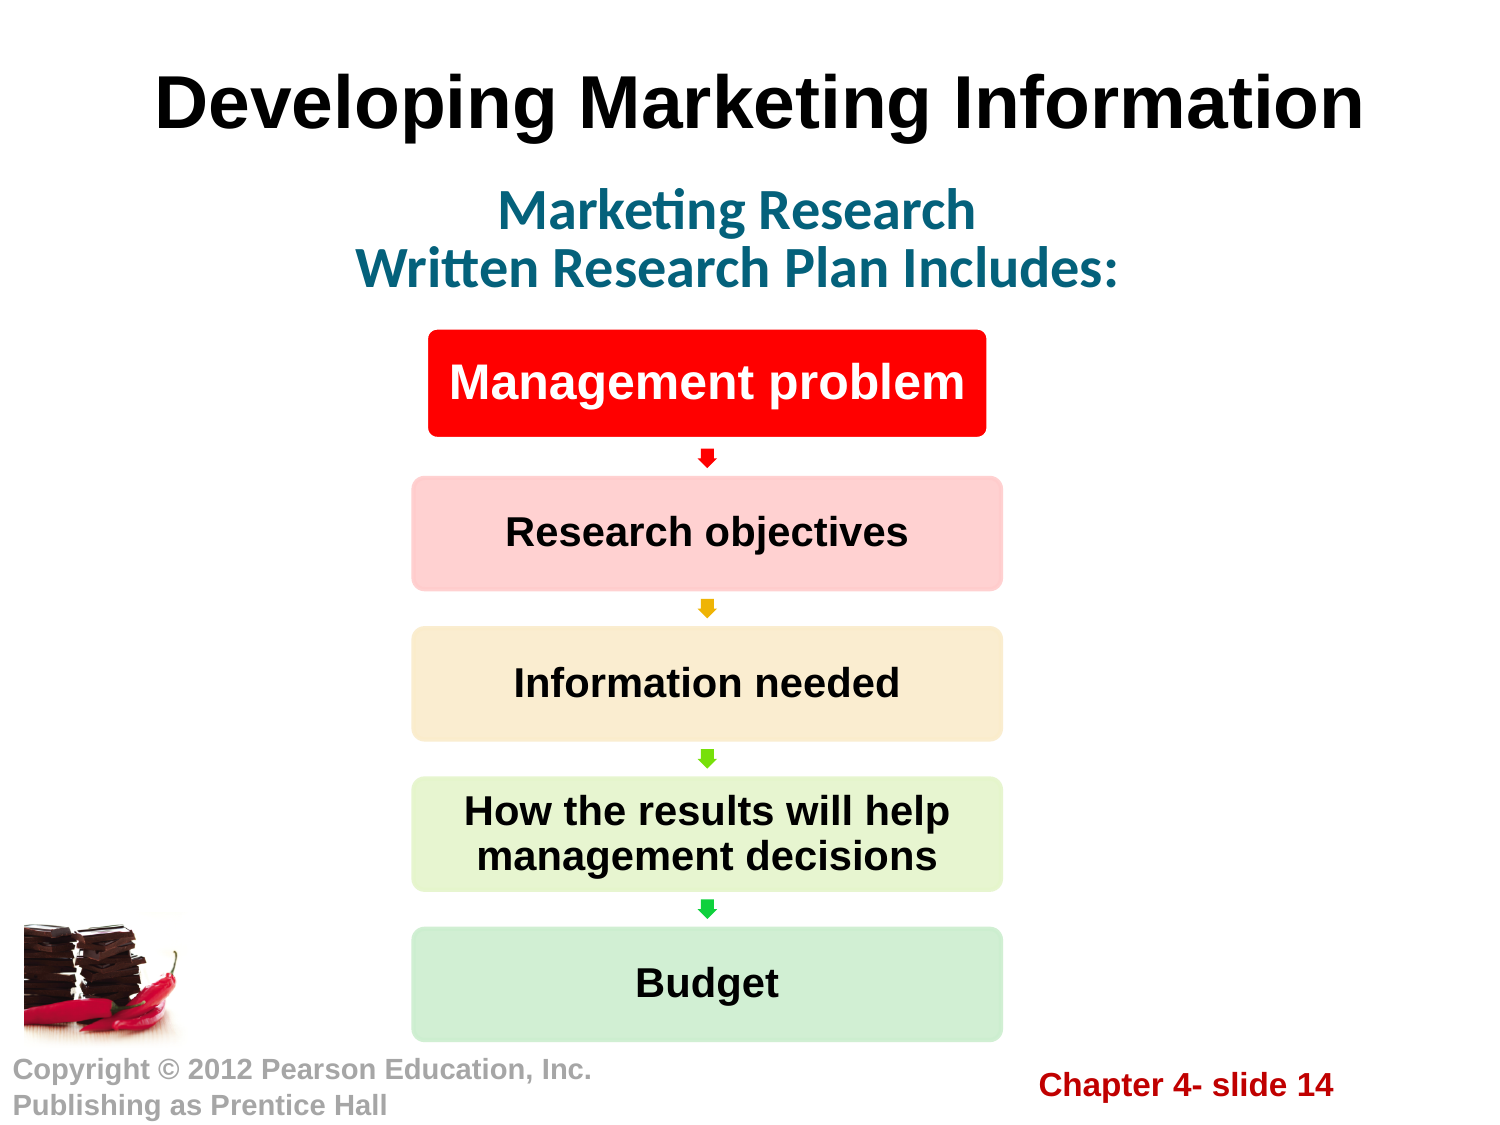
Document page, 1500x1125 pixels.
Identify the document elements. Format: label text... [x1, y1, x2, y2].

list Marketing Research Written Research Plan Includes: [149, 174, 1326, 238]
title Developing Marketing Information [112, 12, 1388, 201]
picture [24, 912, 191, 1050]
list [125, 327, 1289, 1041]
